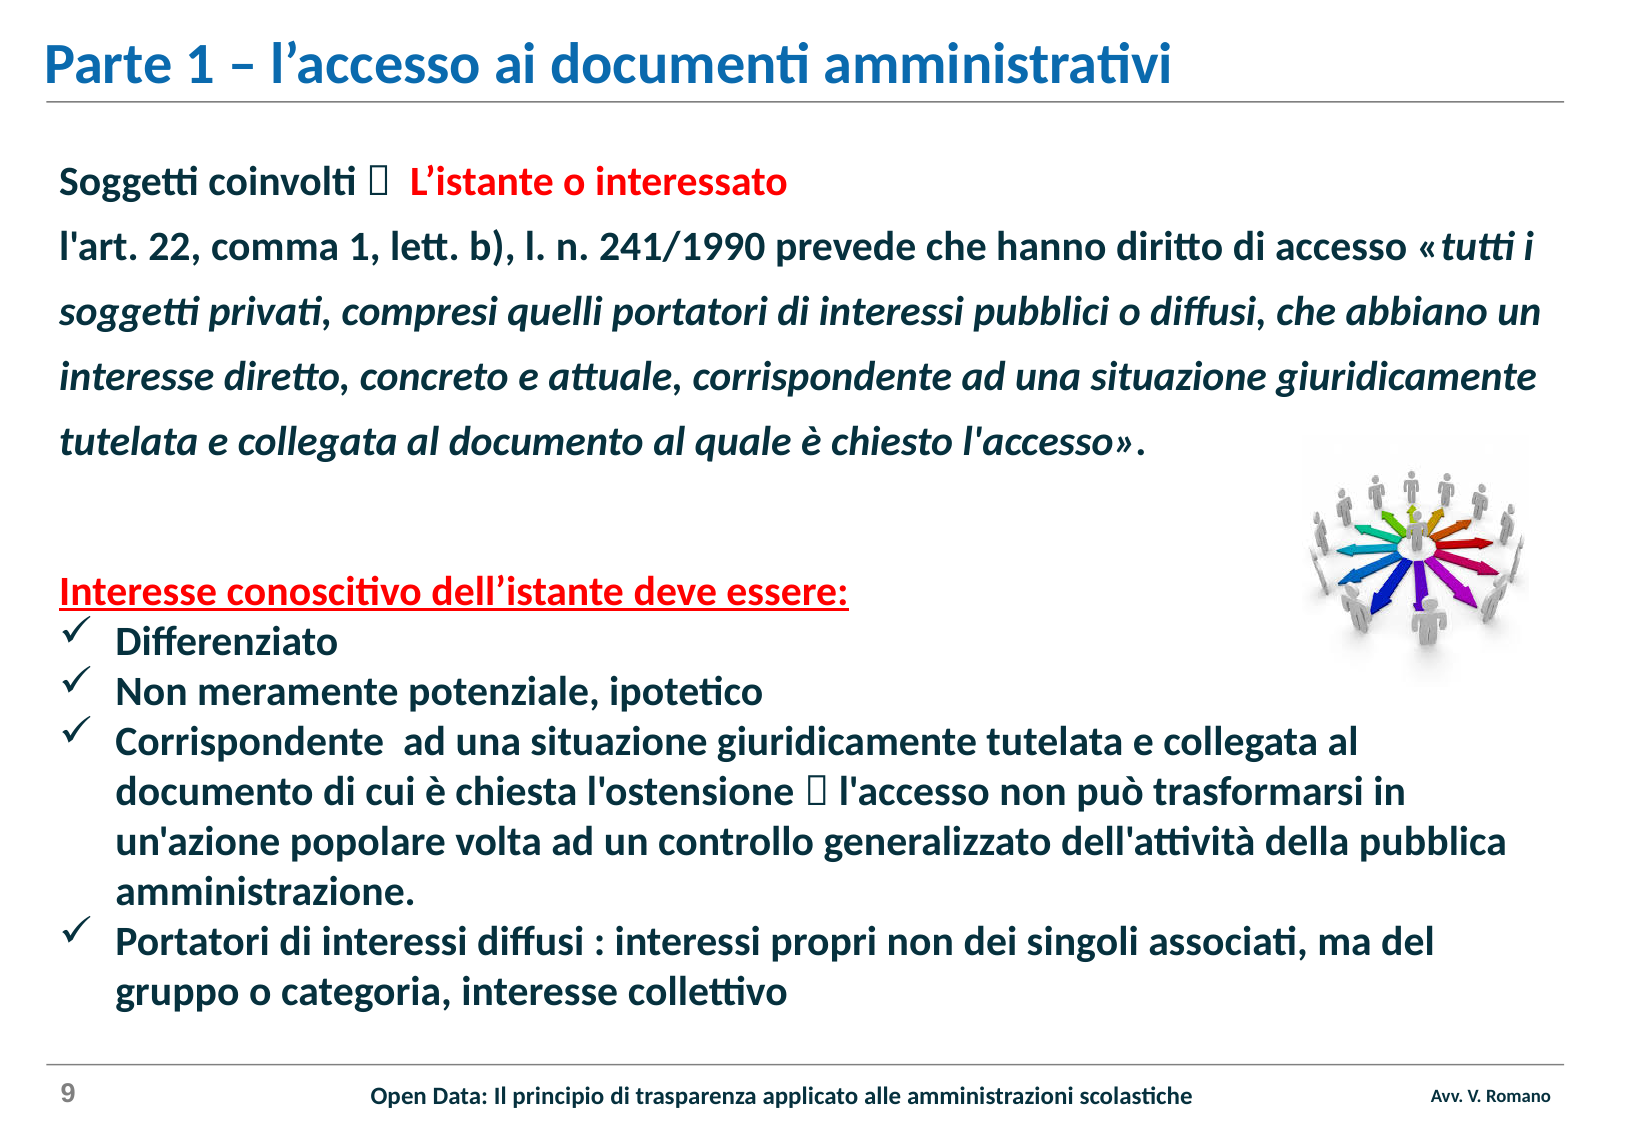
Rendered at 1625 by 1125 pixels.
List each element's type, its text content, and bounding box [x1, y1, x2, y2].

text_box Soggetti coinvolti  L’istante o interessato l'art. 22, comma 1, lett. b), l. n. 241/1990 prevede che hanno diritto di accesso «tutti i soggetti privati, compresi quelli portatori di interessi pubblici o diffusi, che abbiano un interesse diretto, concreto e attuale, corrispondente ad una situazione giuridicamente tutelata e collegata al documento al quale è chiesto l'accesso». Interesse conoscitivo dell’istante deve essere: Differenziato Non meramente potenziale, ipotetico Corrispondente ad una situazione giuridicamente tutelata e collegata al documento di cui è chiesta l'ostensione  l'accesso non può trasformarsi in un'azione popolare volta ad un controllo generalizzato dell'attività della pubblica amministrazione. Portatori di interessi diffusi : interessi propri non dei singoli associati, ma del gruppo o categoria, interesse collettivo [44, 131, 1561, 237]
text_box Parte 1 – l’accesso ai documenti amministrativi [44, 24, 1561, 91]
picture [1302, 426, 1529, 687]
text_box Soggetti coinvolti  L’istante o interessato l'art. 22, comma 1, lett. b), l. n. 241/1990 prevede che hanno diritto di accesso «tutti i soggetti privati, compresi quelli portatori di interessi pubblici o diffusi, che abbiano un interesse diretto, concreto e attuale, corrispondente ad una situazione giuridicamente tutelata e collegata al documento al quale è chiesto l'accesso». Interesse conoscitivo dell’istante deve essere: Differenziato Non meramente potenziale, ipotetico Corrispondente ad una situazione giuridicamente tutelata e collegata al documento di cui è chiesta l'ostensione  l'accesso non può trasformarsi in un'azione popolare volta ad un controllo generalizzato dell'attività della pubblica amministrazione. Portatori di interessi diffusi : interessi propri non dei singoli associati, ma del gruppo o categoria, interesse collettivo [44, 1039, 1561, 1094]
text_box [44, 237, 1561, 1039]
